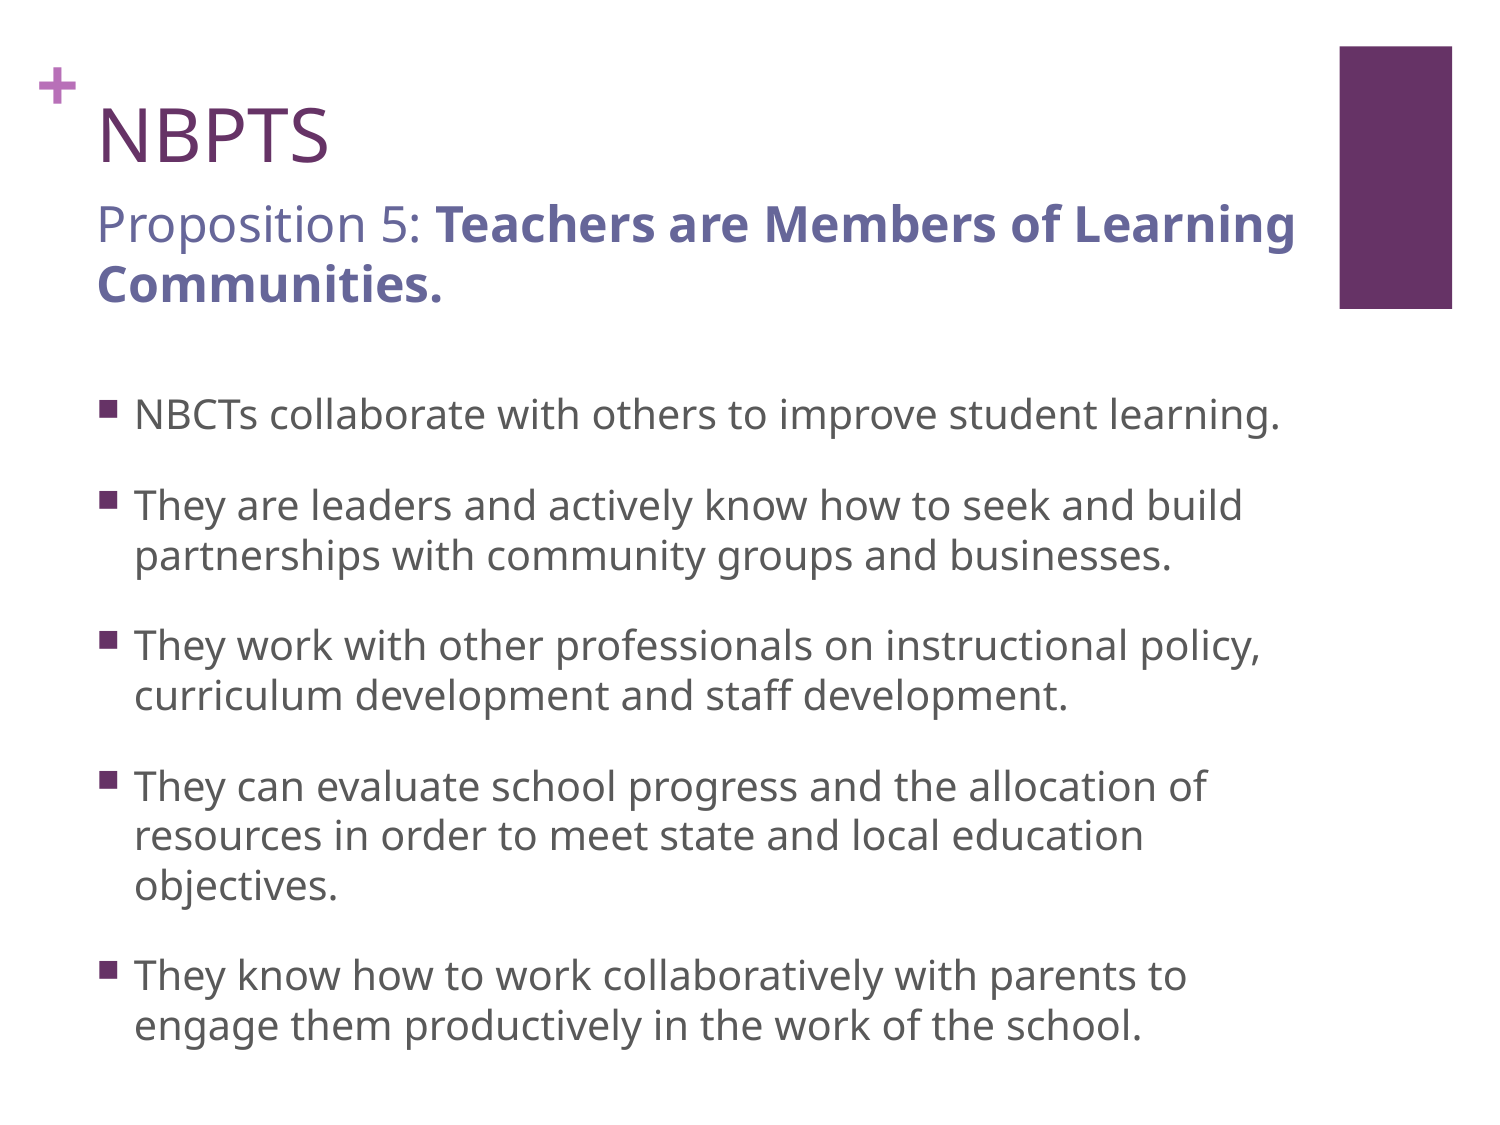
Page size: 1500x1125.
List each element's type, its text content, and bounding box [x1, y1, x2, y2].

list Proposition 5: Teachers are Members of Learning Communities. [81, 185, 1322, 313]
title NBPTS [81, 22, 1322, 185]
list NBCTs collaborate with others to improve student learning. They are leaders and actively know how to seek and build partnerships with community groups and businesses. They work with other professionals on instructional policy, curriculum development and staff development. They can evaluate school progress and the allocation of resources in order to meet state and local education objectives. They know how to work collaboratively with parents to engage them productively in the work of the school. [81, 381, 1322, 1062]
